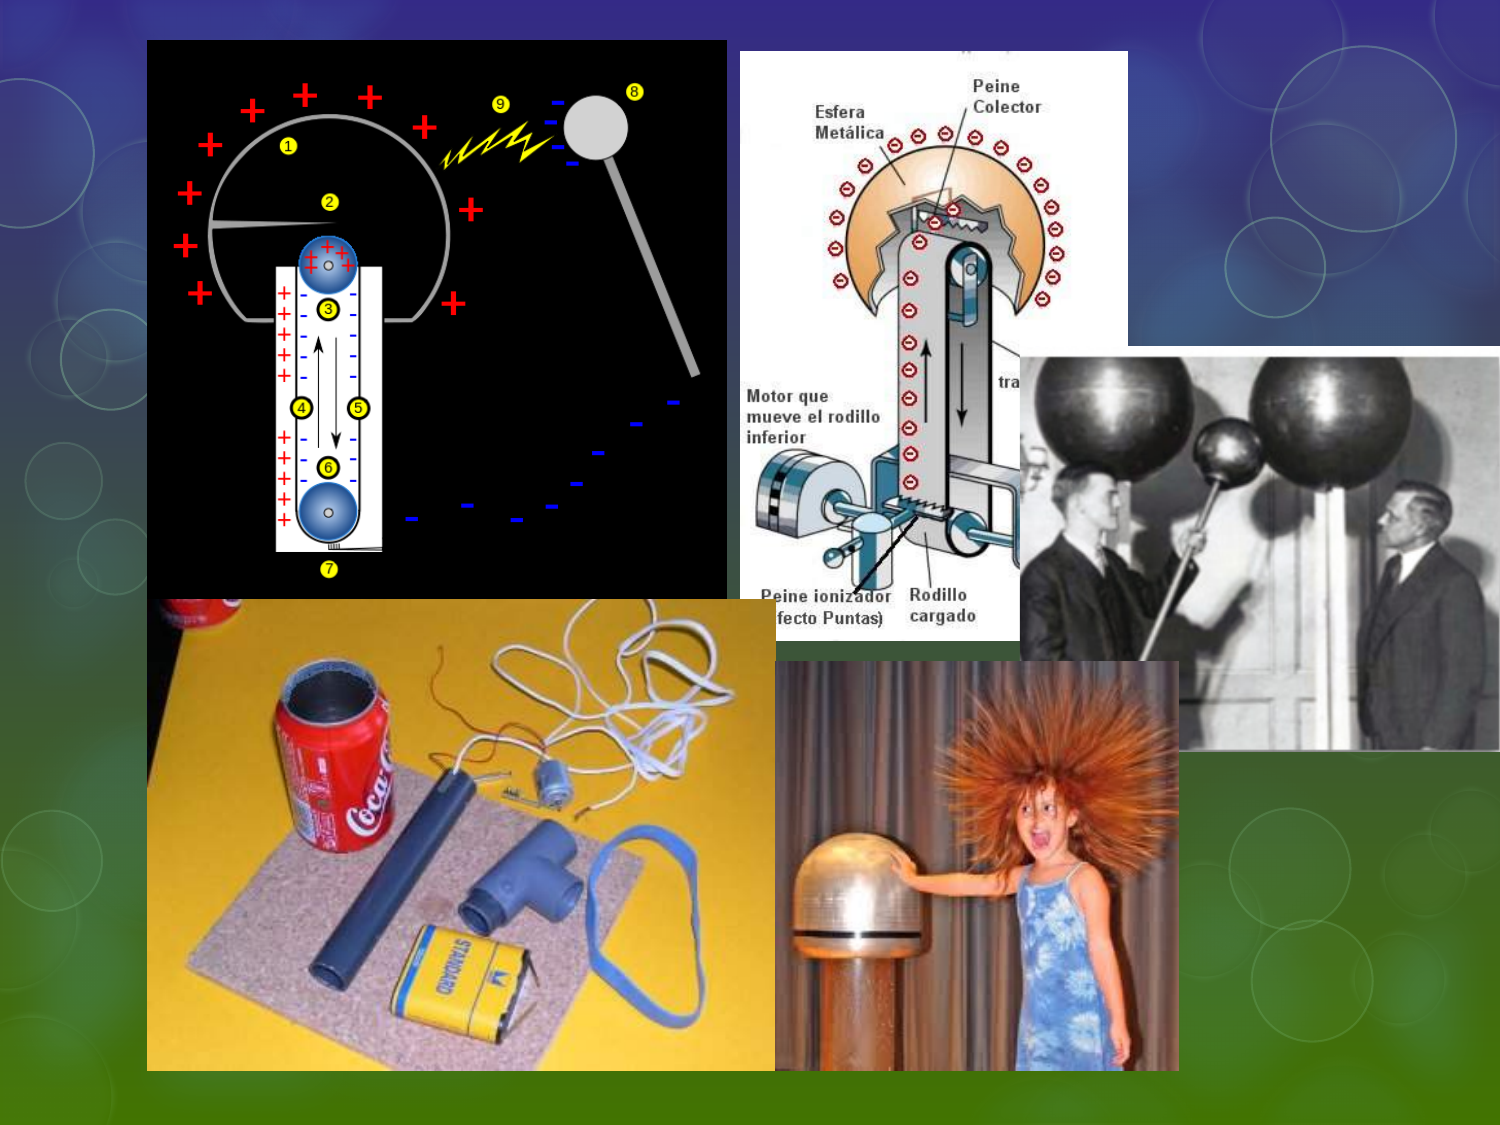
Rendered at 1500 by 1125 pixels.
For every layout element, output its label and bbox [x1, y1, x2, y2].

picture [147, 39, 1500, 1071]
